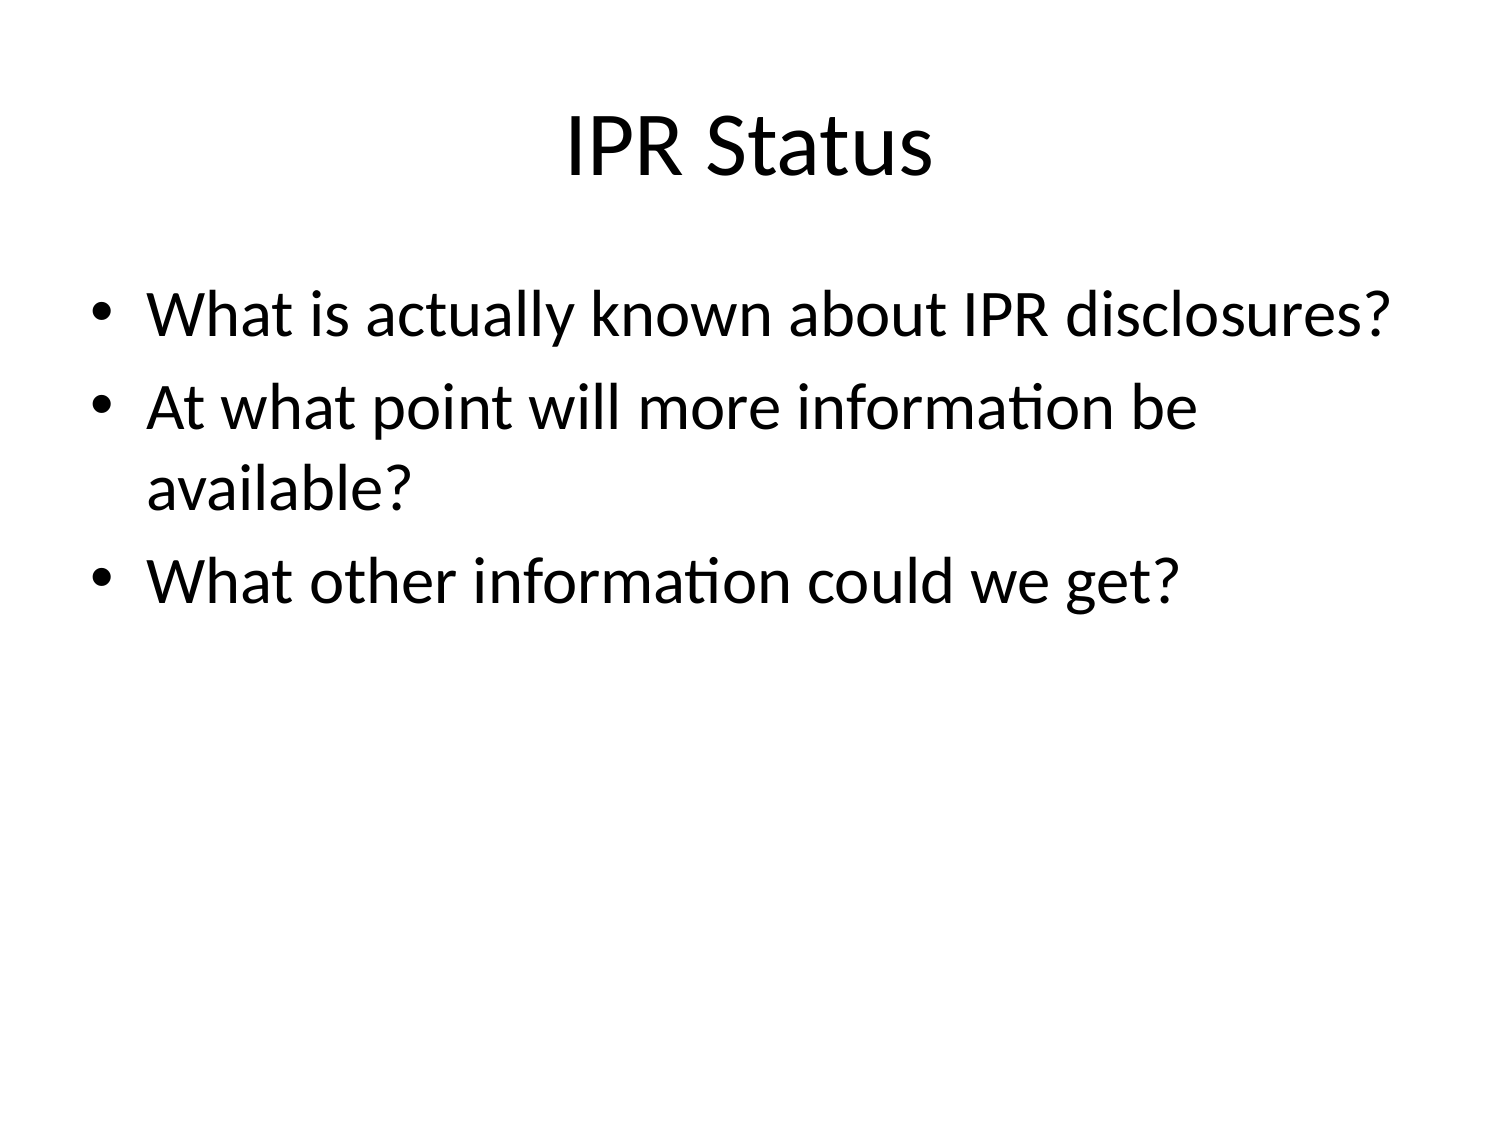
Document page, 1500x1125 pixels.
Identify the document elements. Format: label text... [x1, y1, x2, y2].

list What is actually known about IPR disclosures? At what point will more information be available? What other information could we get? [75, 262, 1425, 1005]
title IPR Status [75, 45, 1425, 233]
